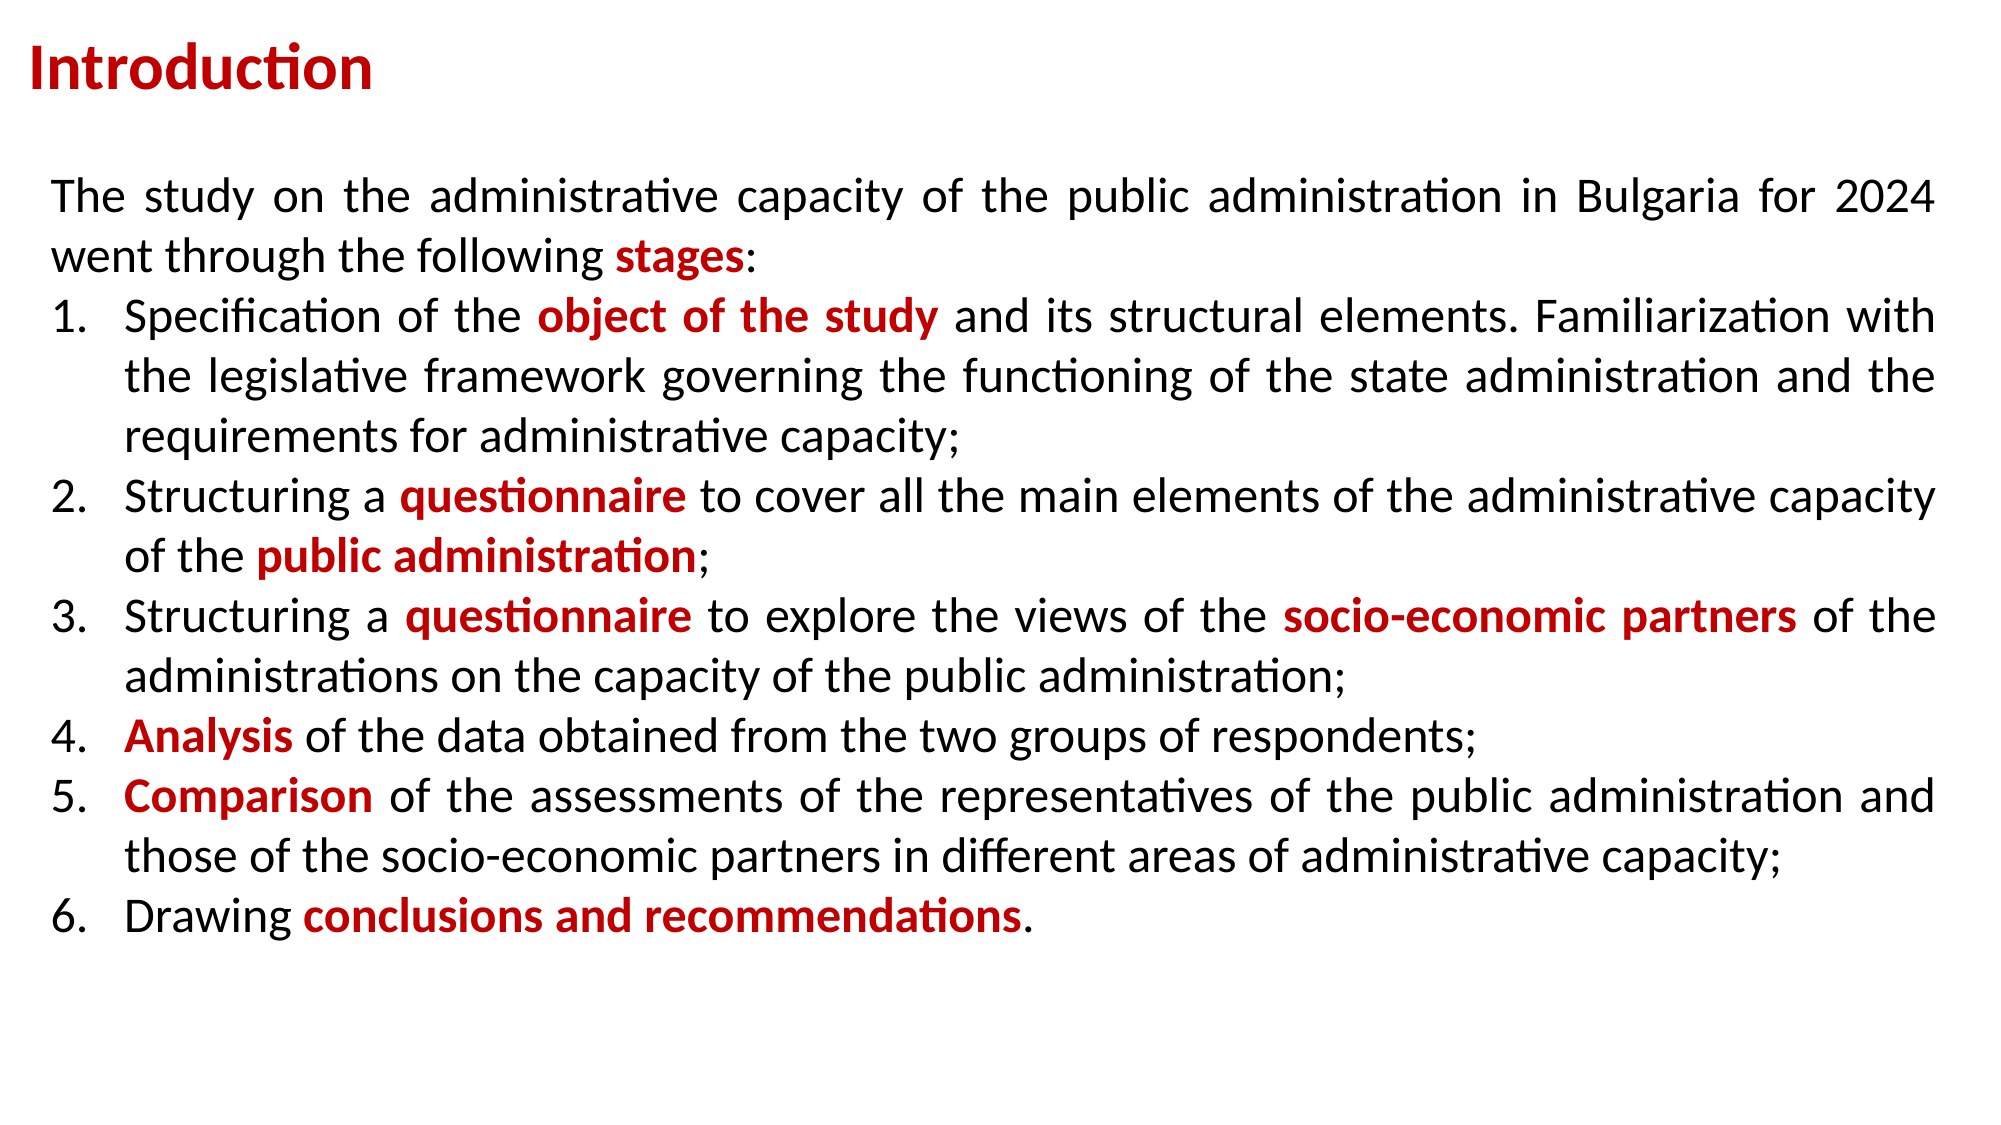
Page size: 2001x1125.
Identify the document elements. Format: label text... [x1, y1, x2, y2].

text_box The study on the administrative capacity of the public administration in Bulgaria for 2024 went through the following stages: 1. Specification of the object of the study and its structural elements. Familiarization with the legislative framework governing the functioning of the state administration and the requirements for administrative capacity; 2. Structuring a questionnaire to cover all the main elements of the administrative capacity of the public administration; 3. Structuring a questionnaire to explore the views of the socio-economic partners of the administrations on the capacity of the public administration; 4. Analysis of the data obtained from the two groups of respondents; 5. Comparison of the assessments of the representatives of the public administration and those of the socio-economic partners in different areas of administrative capacity; 6. Drawing conclusions and recommendations. [35, 154, 1952, 950]
text_box Introduction [14, 15, 390, 111]
